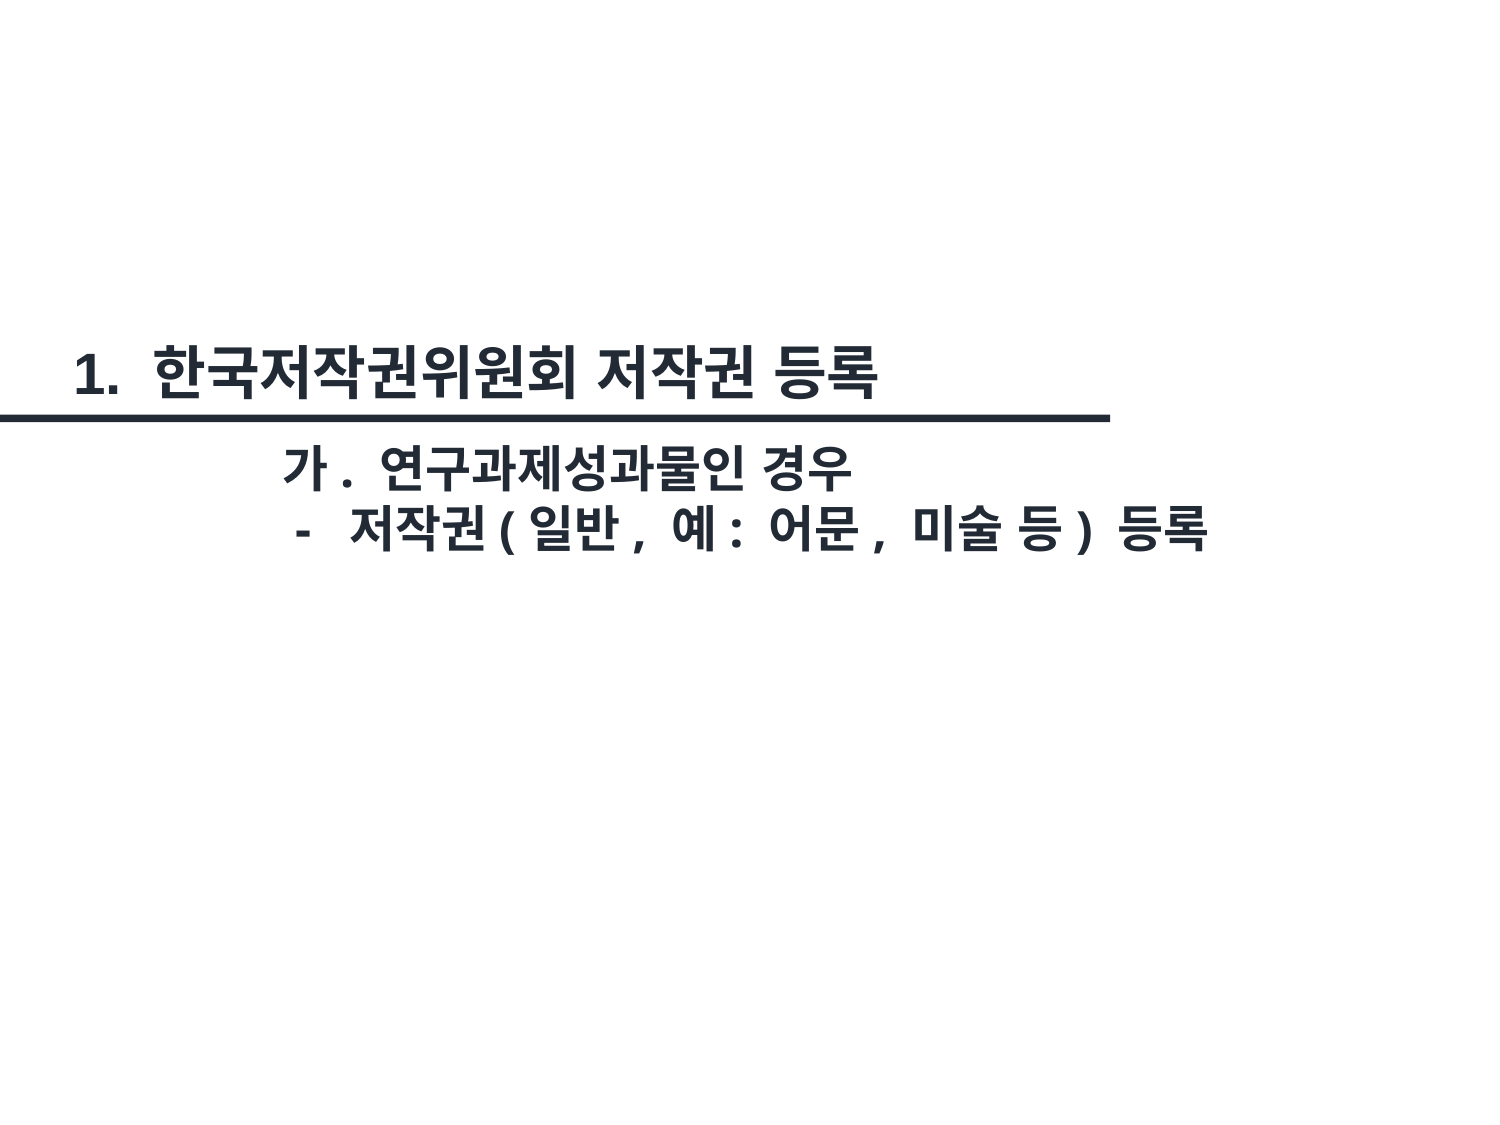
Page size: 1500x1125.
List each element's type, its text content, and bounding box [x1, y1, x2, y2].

text_box 1. 한국저작권위원회 저작권 등록 [58, 328, 896, 414]
text_box 가. 연구과제성과물인 경우 - 저작권(일반, 예: 어문, 미술 등) 등록 [267, 429, 1225, 565]
text_box [0, 414, 1111, 423]
